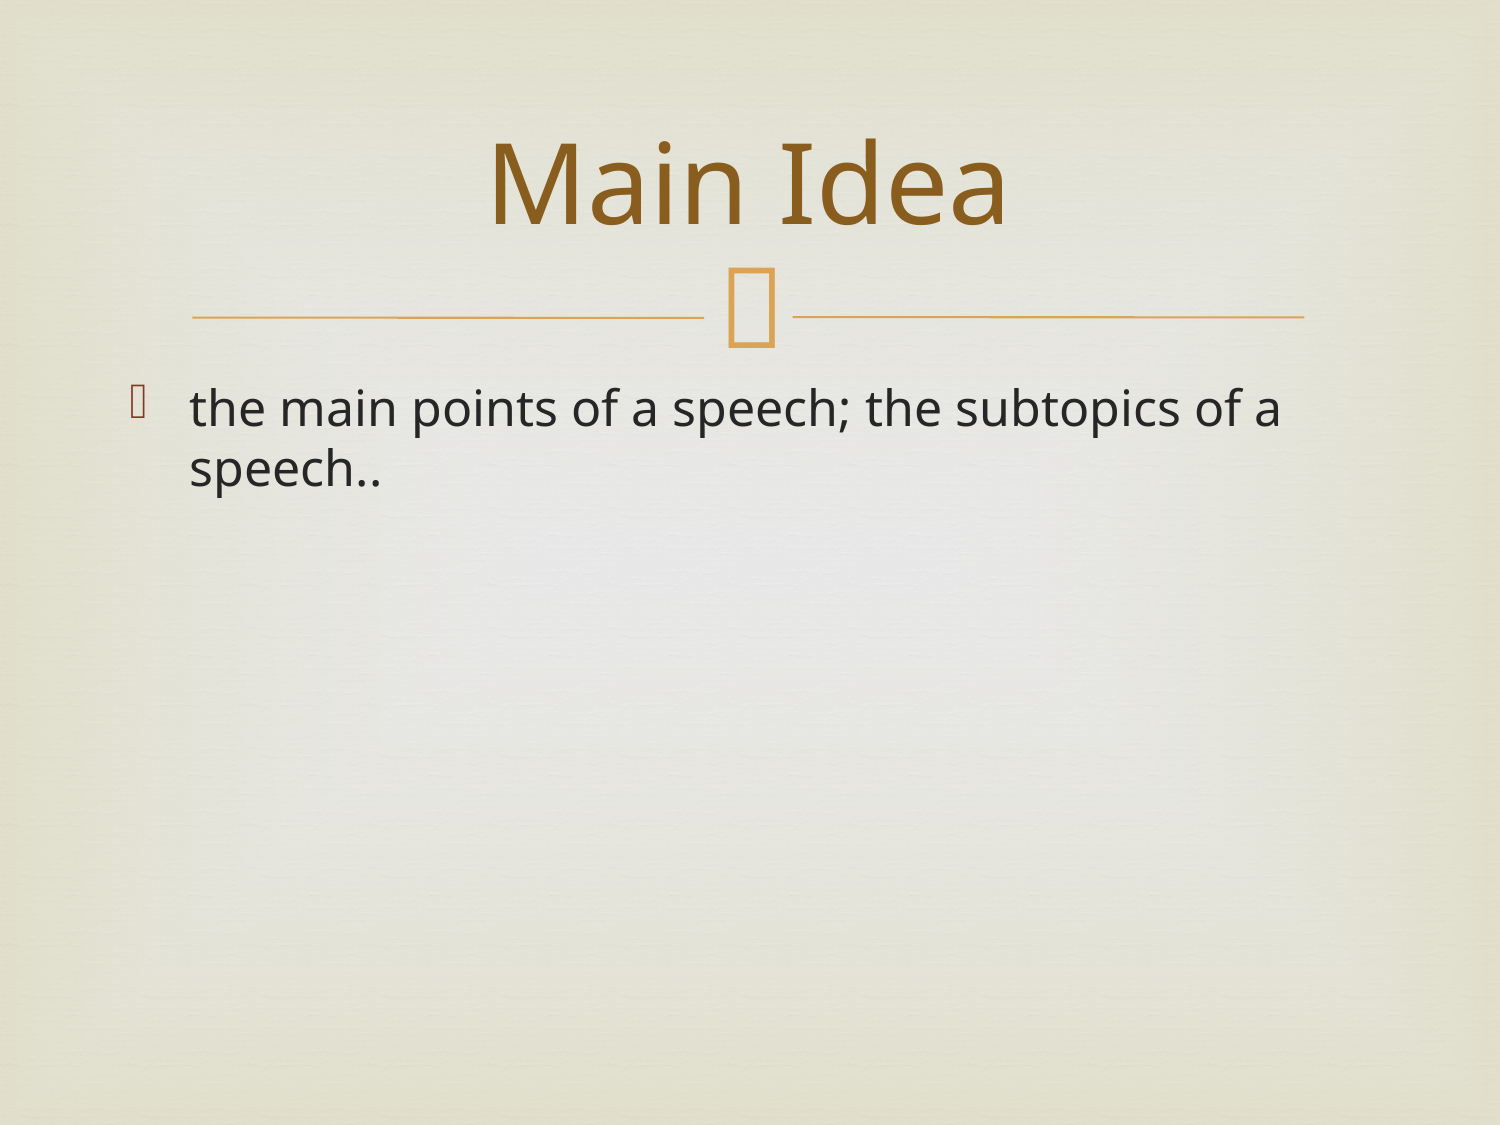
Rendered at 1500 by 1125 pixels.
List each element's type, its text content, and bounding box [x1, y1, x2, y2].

list the main points of a speech; the subtopics of a speech.. [114, 368, 1386, 1005]
title Main Idea [112, 93, 1386, 267]
